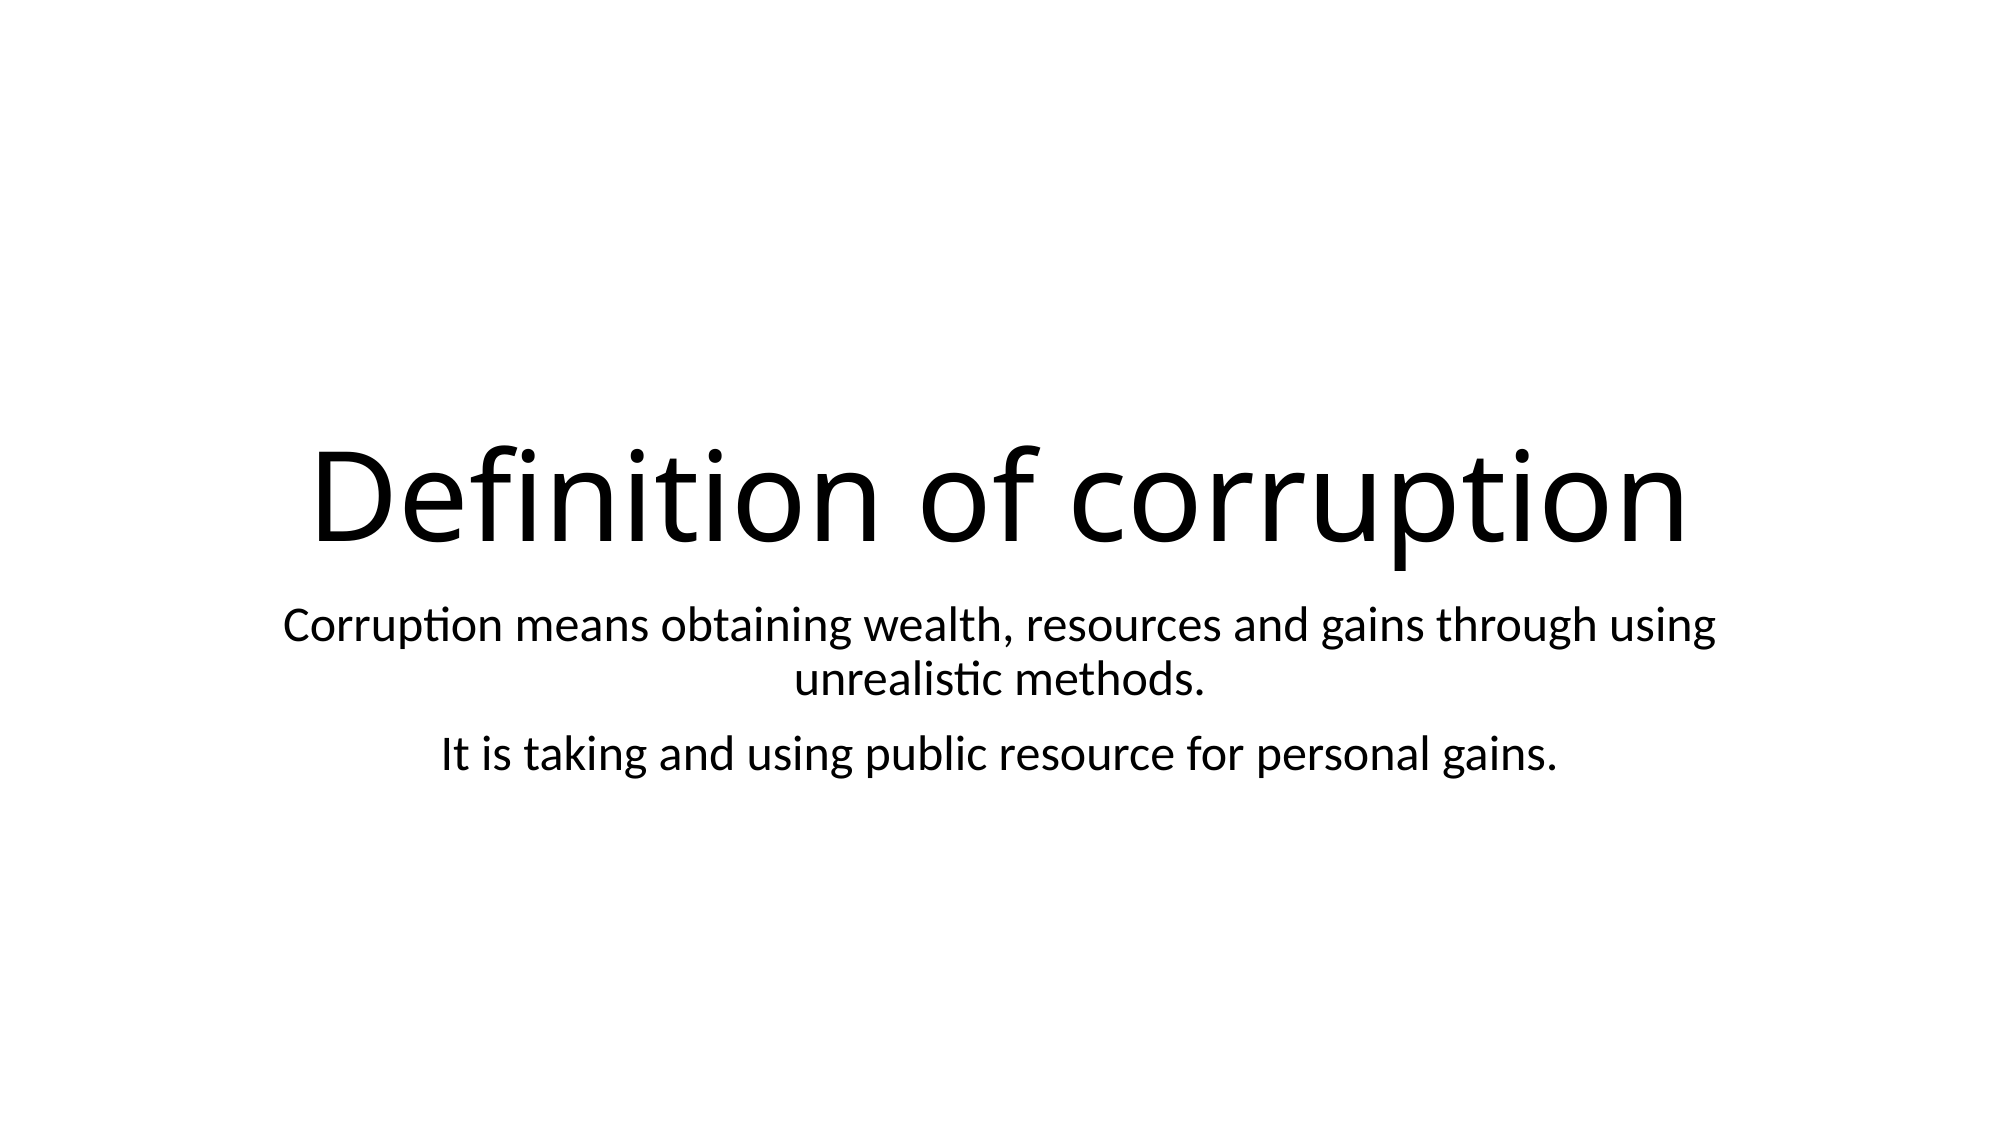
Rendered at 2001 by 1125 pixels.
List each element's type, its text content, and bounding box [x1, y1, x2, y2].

subtitle Corruption means obtaining wealth, resources and gains through using unrealistic methods. It is taking and using public resource for personal gains. [249, 590, 1750, 863]
title Definition of corruption [249, 184, 1750, 576]
